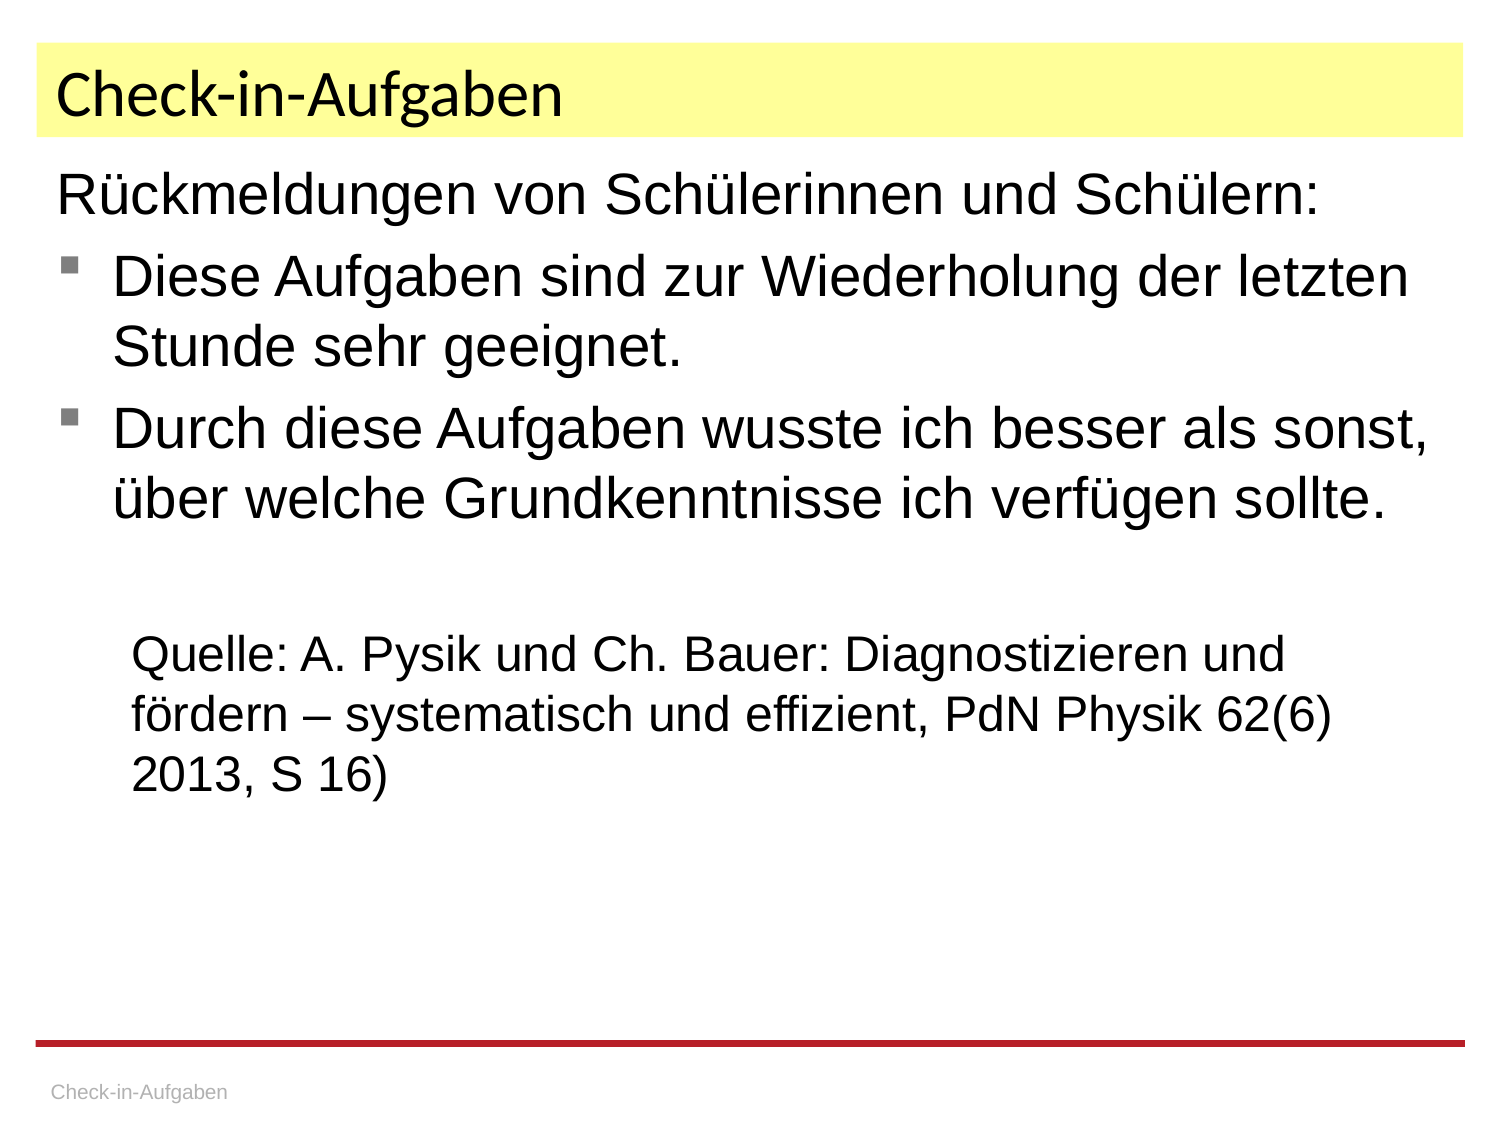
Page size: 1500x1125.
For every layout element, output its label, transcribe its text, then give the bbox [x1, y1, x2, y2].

list Rückmeldungen von Schülerinnen und Schülern: Diese Aufgaben sind zur Wiederholung der letzten Stunde sehr geeignet. Durch diese Aufgaben wusste ich besser als sonst, über welche Grundkenntnisse ich verfügen sollte. Quelle: A. Pysik und Ch. Bauer: Diagnostizieren und fördern – systematisch und effizient, PdN Physik 62(6) 2013, S 16) [41, 149, 1459, 1024]
title Check-in-Aufgaben [41, 42, 1459, 149]
footer Check-in-Aufgaben [35, 1061, 768, 1122]
